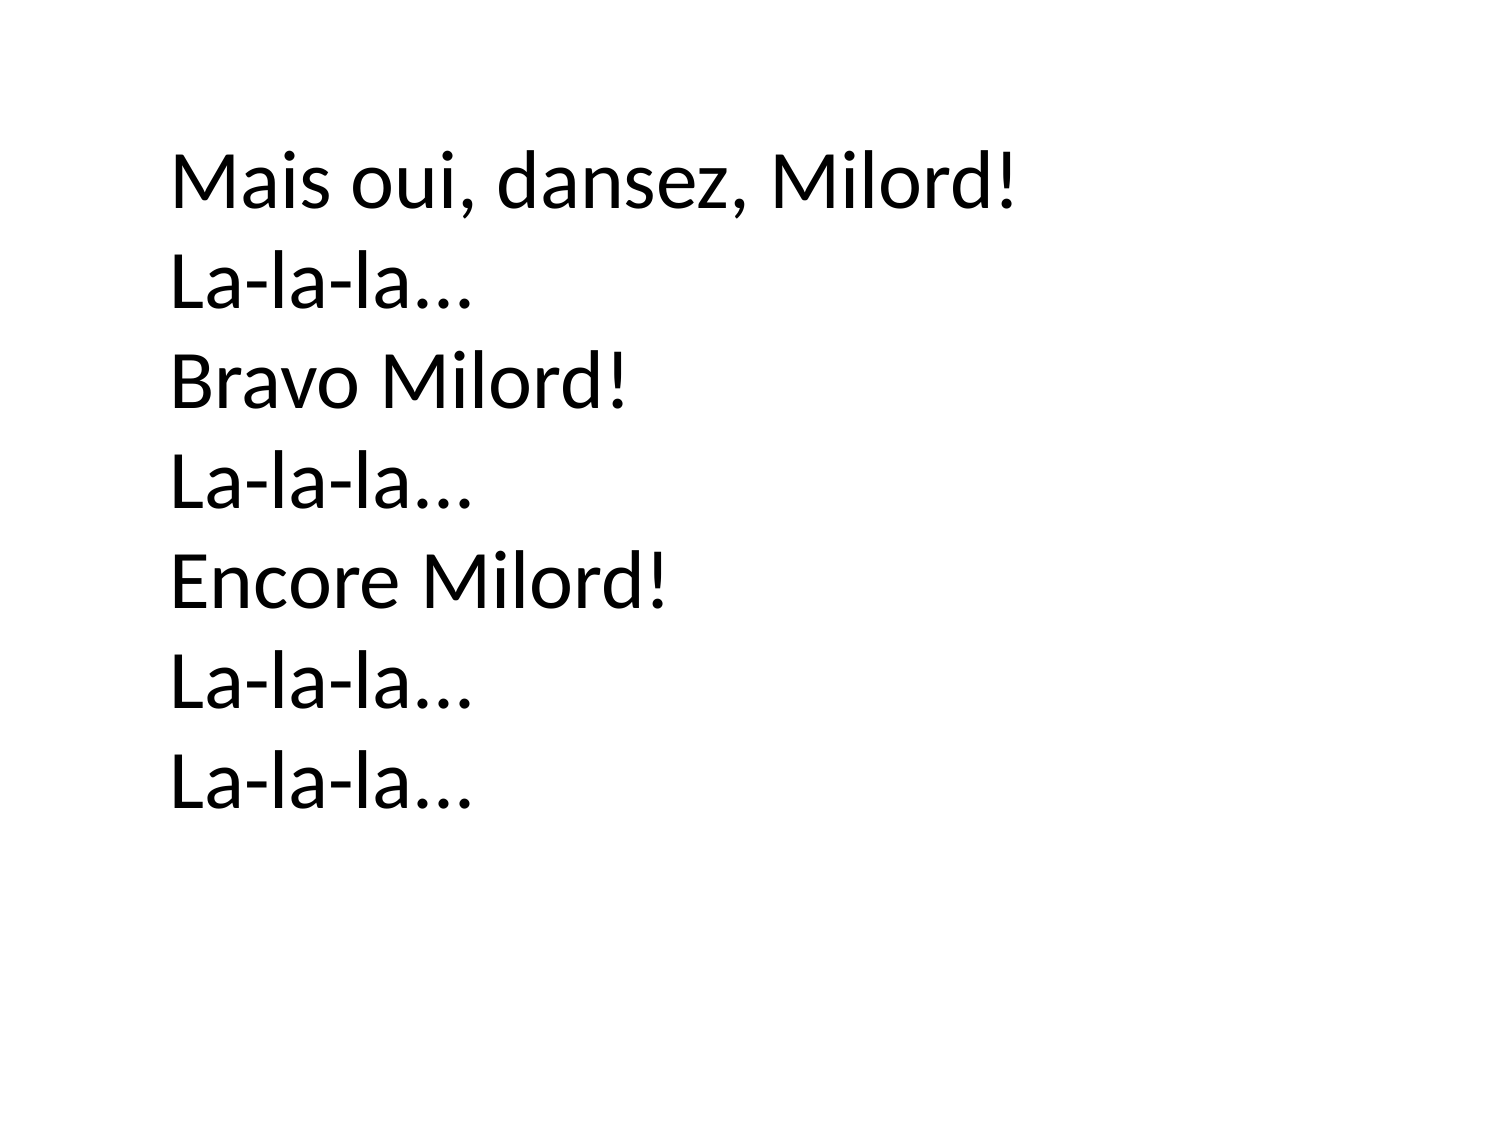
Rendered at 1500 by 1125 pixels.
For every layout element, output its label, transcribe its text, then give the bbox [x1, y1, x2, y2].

text_box Mais oui, dansez, Milord! La-la-la... Bravo Milord! La-la-la... Encore Milord! La-la-la... La-la-la... [154, 117, 1038, 1125]
